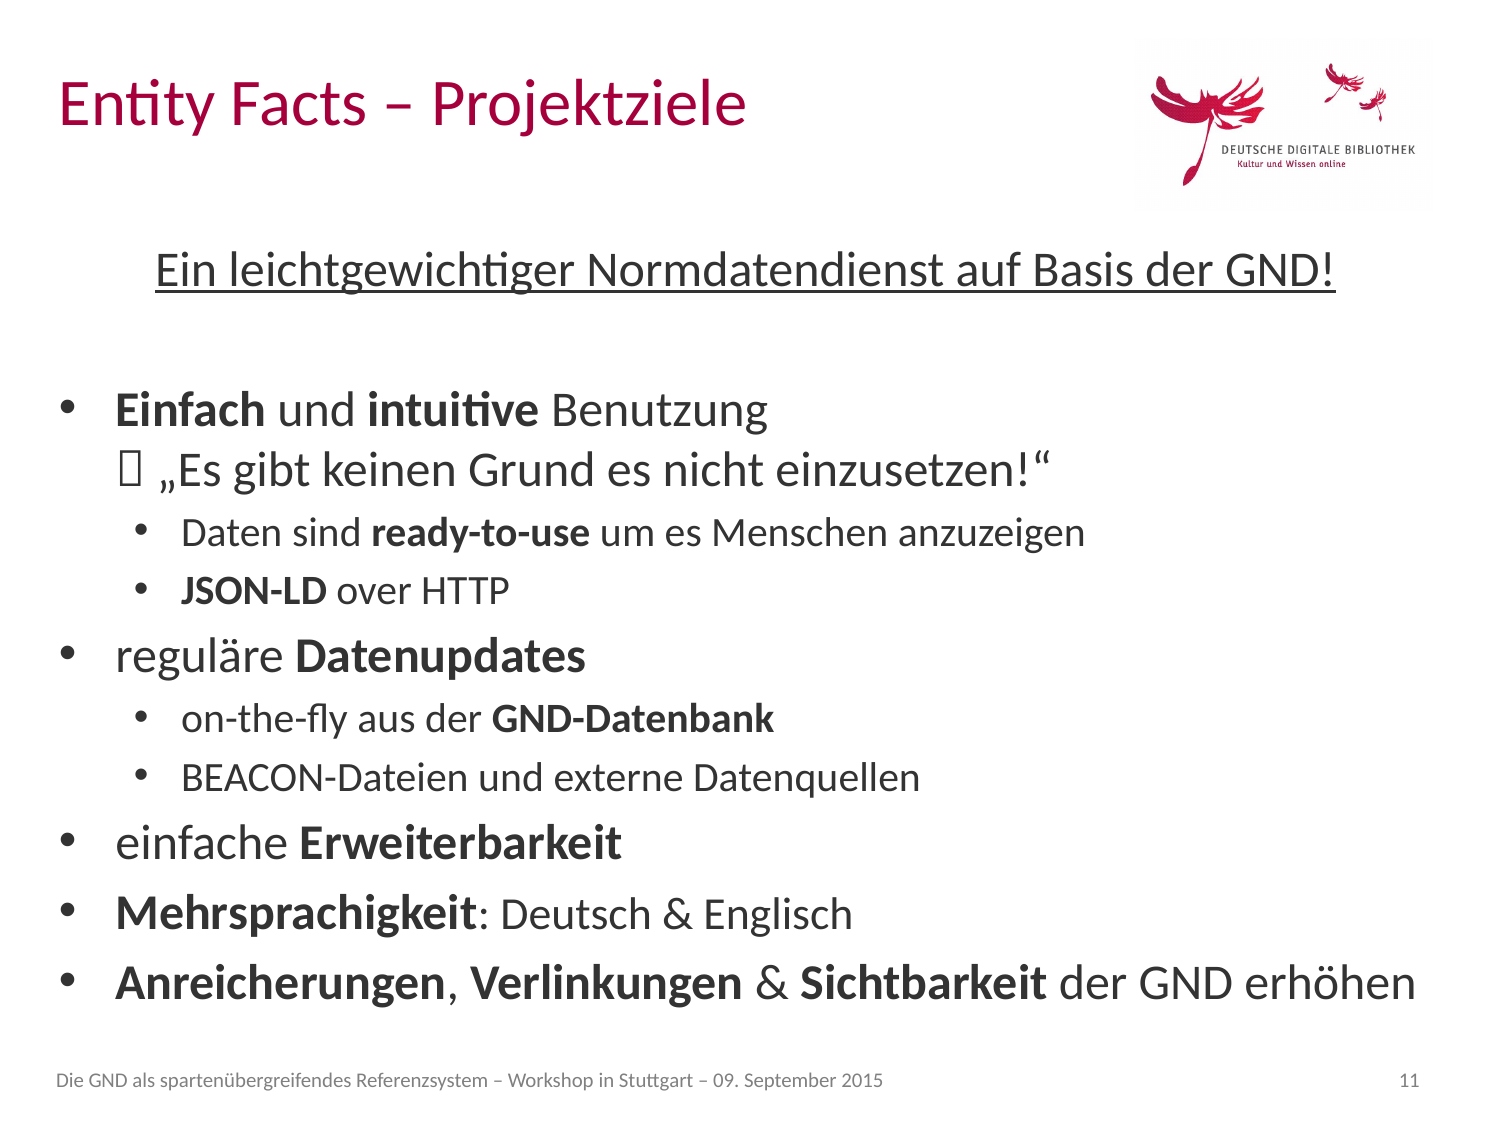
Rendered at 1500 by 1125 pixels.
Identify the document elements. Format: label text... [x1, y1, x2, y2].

list Entity Facts – Projektziele [59, 59, 1090, 125]
list Ein leichtgewichtiger Normdatendienst auf Basis der GND! Einfach und intuitive Benutzung  „Es gibt keinen Grund es nicht einzusetzen!“ Daten sind ready-to-use um es Menschen anzuzeigen JSON-LD over HTTP reguläre Datenupdates on-the-fly aus der GND-Datenbank BEACON-Dateien und externe Datenquellen einfache Erweiterbarkeit Mehrsprachigkeit: Deutsch & Englisch Anreicherungen, Verlinkungen & Sichtbarkeit der GND erhöhen [59, 236, 1433, 1004]
picture [1134, 38, 1433, 211]
